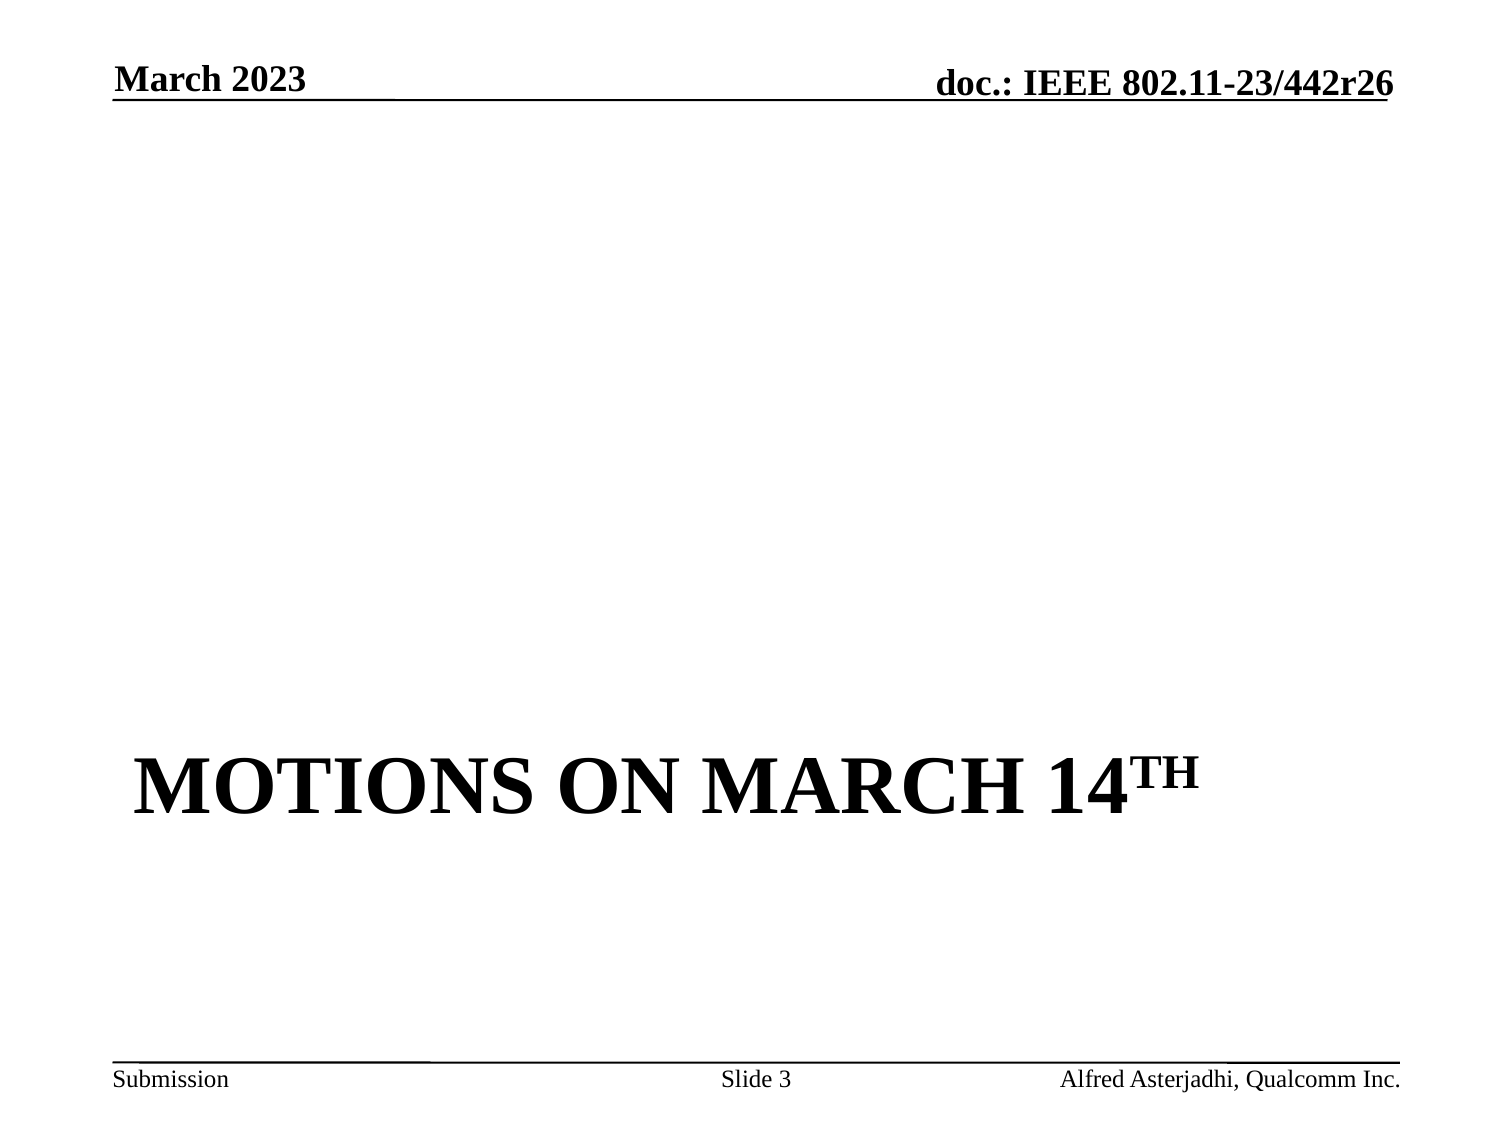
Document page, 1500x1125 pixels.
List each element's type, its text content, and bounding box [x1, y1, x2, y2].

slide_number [114, 54, 423, 100]
footer Alfred Asterjadhi, Qualcomm Inc. [878, 1061, 1402, 1093]
title Motions on March 14th [118, 722, 1394, 947]
slide_number Slide 3 [712, 1061, 800, 1123]
